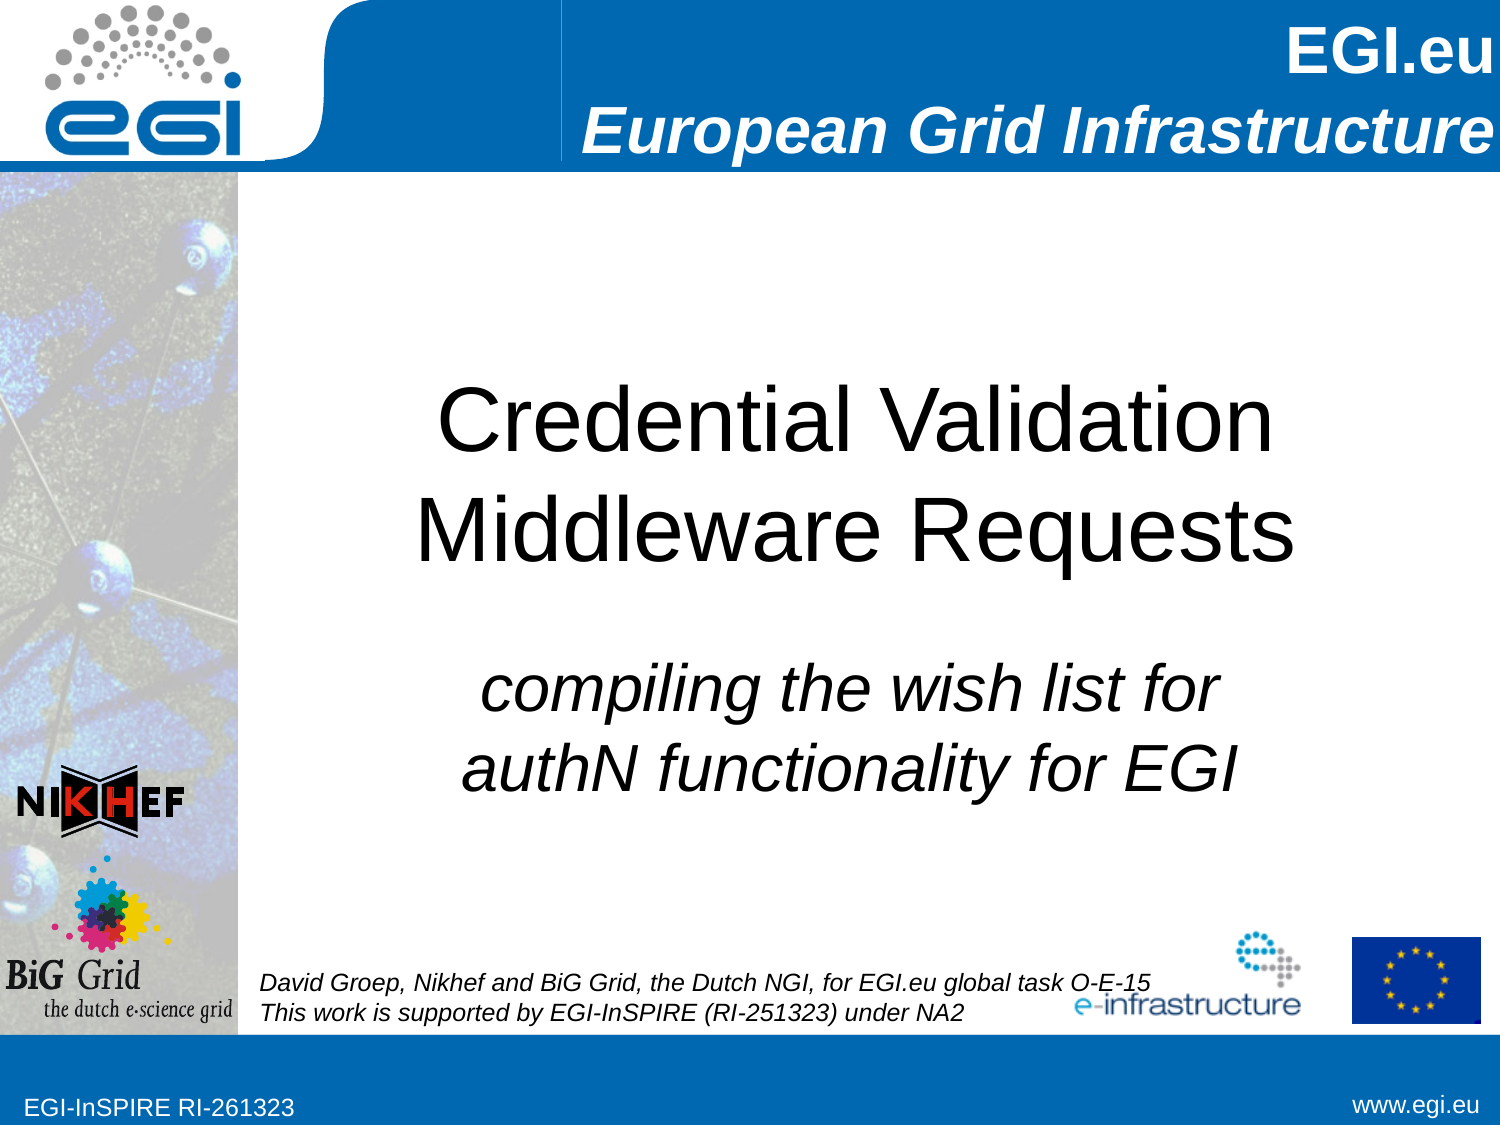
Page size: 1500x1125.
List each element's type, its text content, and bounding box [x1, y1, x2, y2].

text_box David Groep, Nikhef and BiG Grid, the Dutch NGI, for EGI.eu global task O-E-15 This work is supported by EGI-InSPIRE (RI-251323) under NA2 [244, 959, 1169, 1034]
picture [1352, 937, 1481, 1024]
subtitle compiling the wish list for authN functionality for EGI [371, 637, 1330, 859]
title Credential Validation Middleware Requests [265, 349, 1448, 591]
picture [1069, 925, 1307, 1022]
picture [0, 0, 265, 161]
picture [0, 172, 238, 1034]
